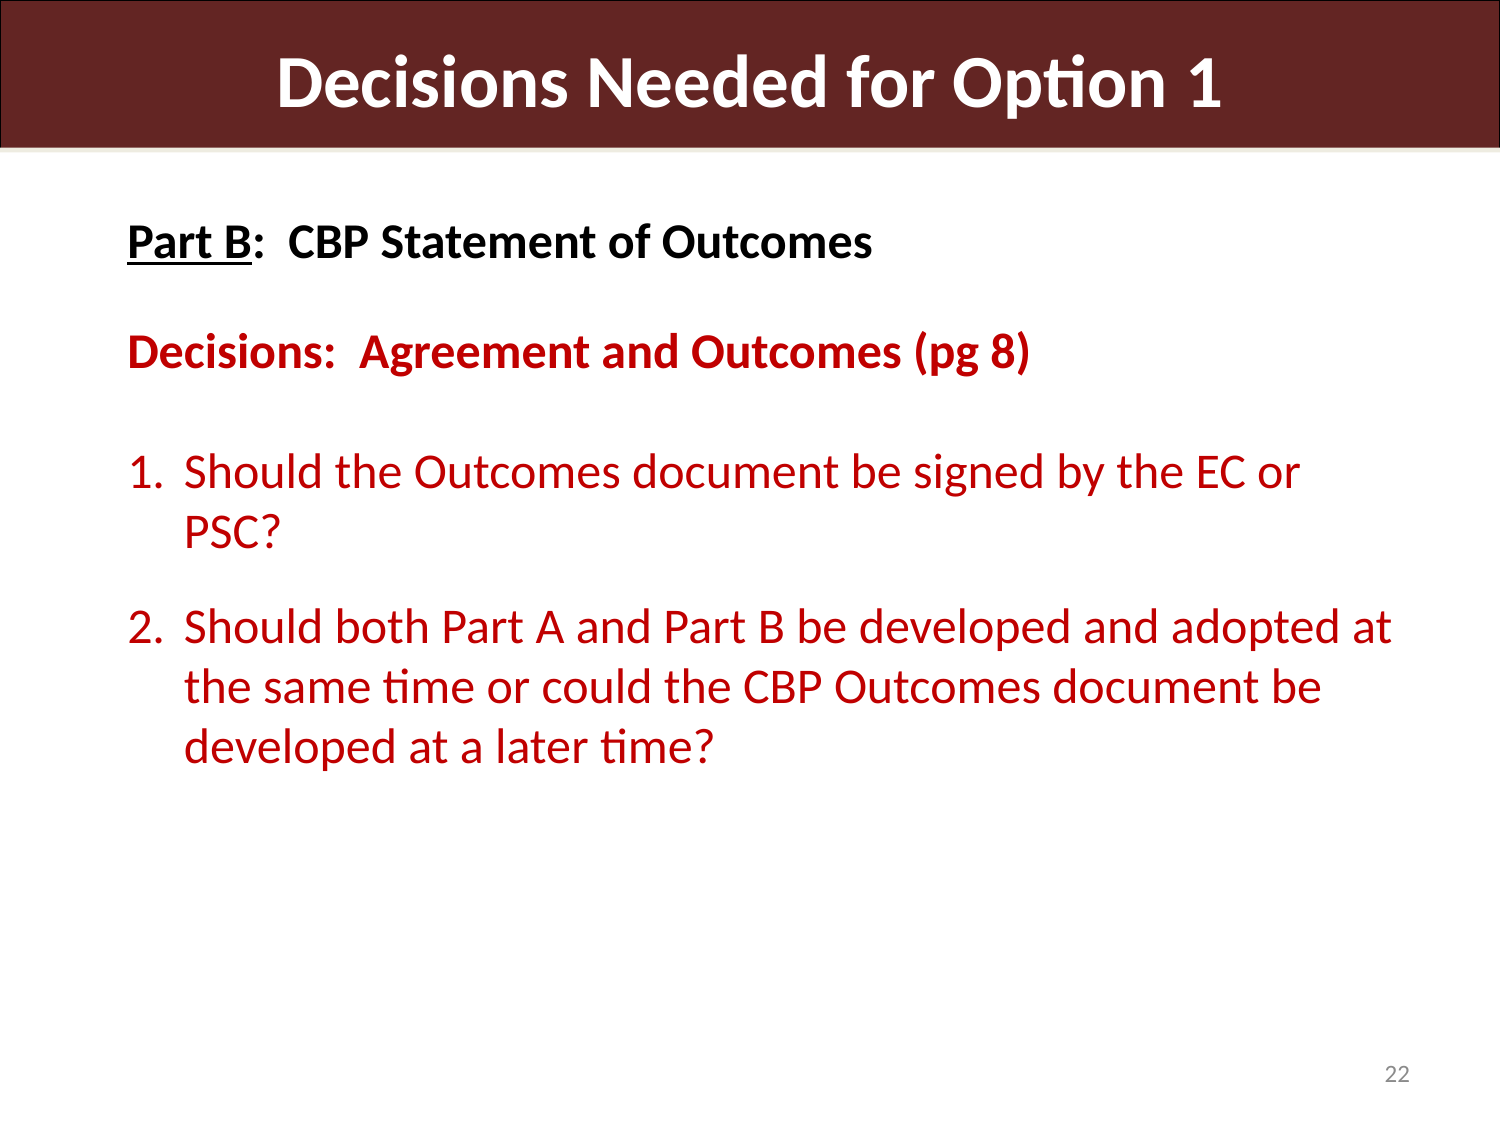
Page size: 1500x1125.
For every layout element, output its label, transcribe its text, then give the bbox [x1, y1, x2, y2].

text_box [0, 0, 1500, 151]
slide_number 22 [1074, 1042, 1425, 1103]
text_box Part B: CBP Statement of Outcomes Decisions: Agreement and Outcomes (pg 8) Should the Outcomes document be signed by the EC or PSC? Should both Part A and Part B be developed and adopted at the same time or could the CBP Outcomes document be developed at a later time? [112, 170, 1413, 816]
